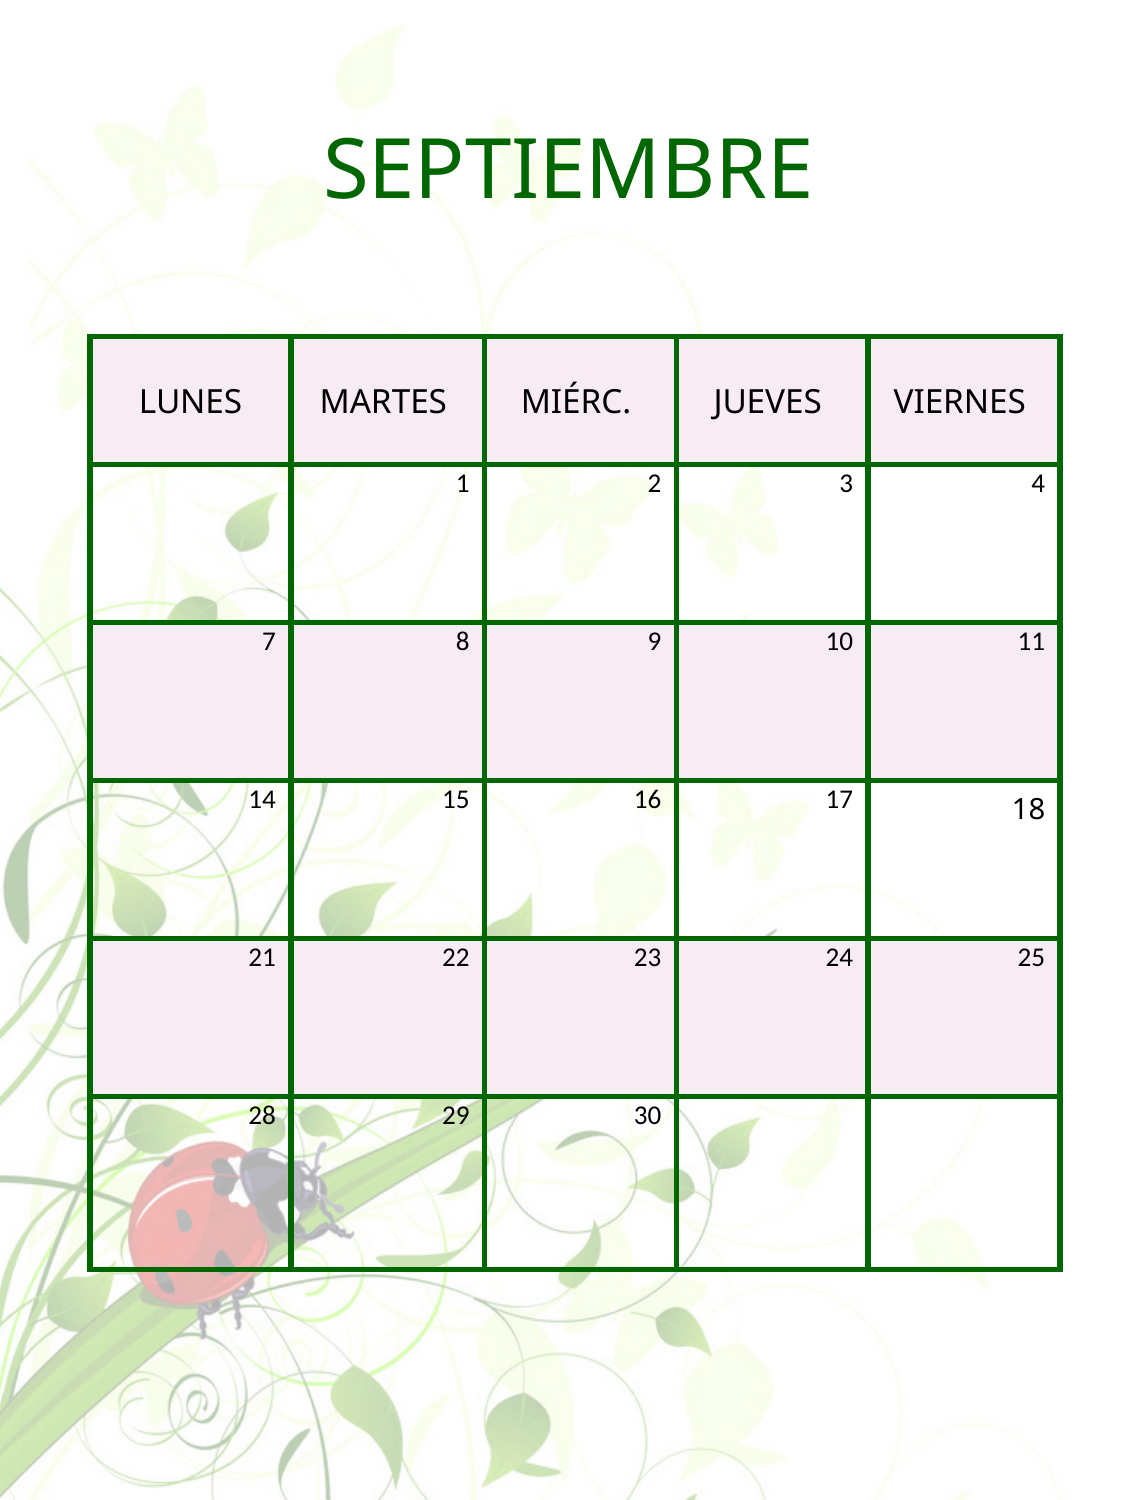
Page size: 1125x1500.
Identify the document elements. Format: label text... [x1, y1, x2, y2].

table_cell 15 [294, 783, 482, 936]
table_cell [679, 1099, 865, 1267]
table_cell 16 [487, 783, 674, 936]
table_cell 1 [294, 467, 482, 620]
picture [0, 0, 1125, 1500]
table_cell 10 [679, 625, 865, 778]
table_cell [871, 1099, 1057, 1267]
table_cell 7 [93, 625, 288, 778]
table_header VIERNES [871, 339, 1057, 462]
table_header LUNES [93, 339, 288, 462]
table_cell 17 [679, 783, 865, 936]
table_cell 9 [487, 625, 674, 778]
table_cell 3 [679, 467, 865, 620]
table_cell 25 [871, 941, 1057, 1094]
table_cell 22 [294, 941, 482, 1094]
table_cell [93, 467, 288, 620]
table_cell 18 [871, 783, 1057, 936]
table_cell 30 [487, 1099, 674, 1267]
table_header MIÉRC. [487, 339, 674, 462]
text_box SEPTIEMBRE [207, 112, 929, 231]
table_header JUEVES [679, 339, 865, 462]
table_cell 28 [93, 1099, 288, 1267]
table_cell 4 [871, 467, 1057, 620]
table_cell 2 [487, 467, 674, 620]
table_cell 8 [294, 625, 482, 778]
table_header MARTES [294, 339, 482, 462]
table_cell 24 [679, 941, 865, 1094]
table_cell 21 [93, 941, 288, 1094]
table_cell 14 [93, 783, 288, 936]
table_cell 29 [294, 1099, 482, 1267]
table_cell 11 [871, 625, 1057, 778]
table_cell 23 [487, 941, 674, 1094]
